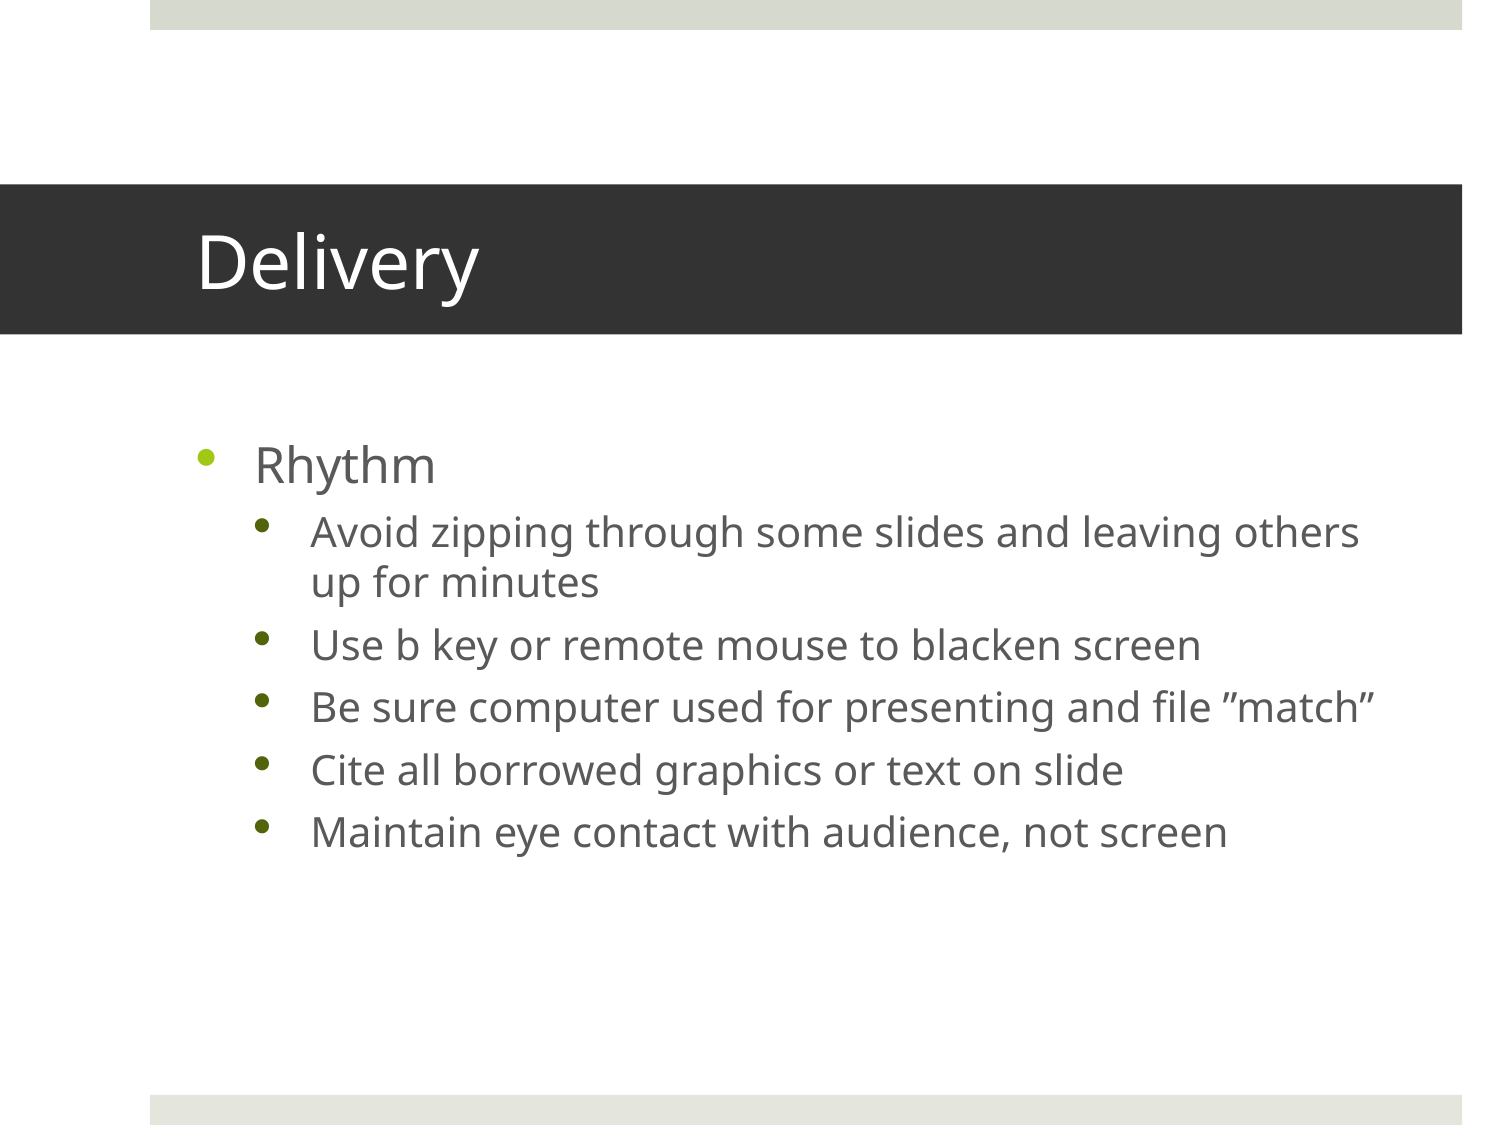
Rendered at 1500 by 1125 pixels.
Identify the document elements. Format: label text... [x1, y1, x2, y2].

title Delivery [0, 184, 1463, 335]
list Rhythm Avoid zipping through some slides and leaving others up for minutes Use b key or remote mouse to blacken screen Be sure computer used for presenting and file ”match” Cite all borrowed graphics or text on slide Maintain eye contact with audience, not screen [182, 425, 1432, 1028]
